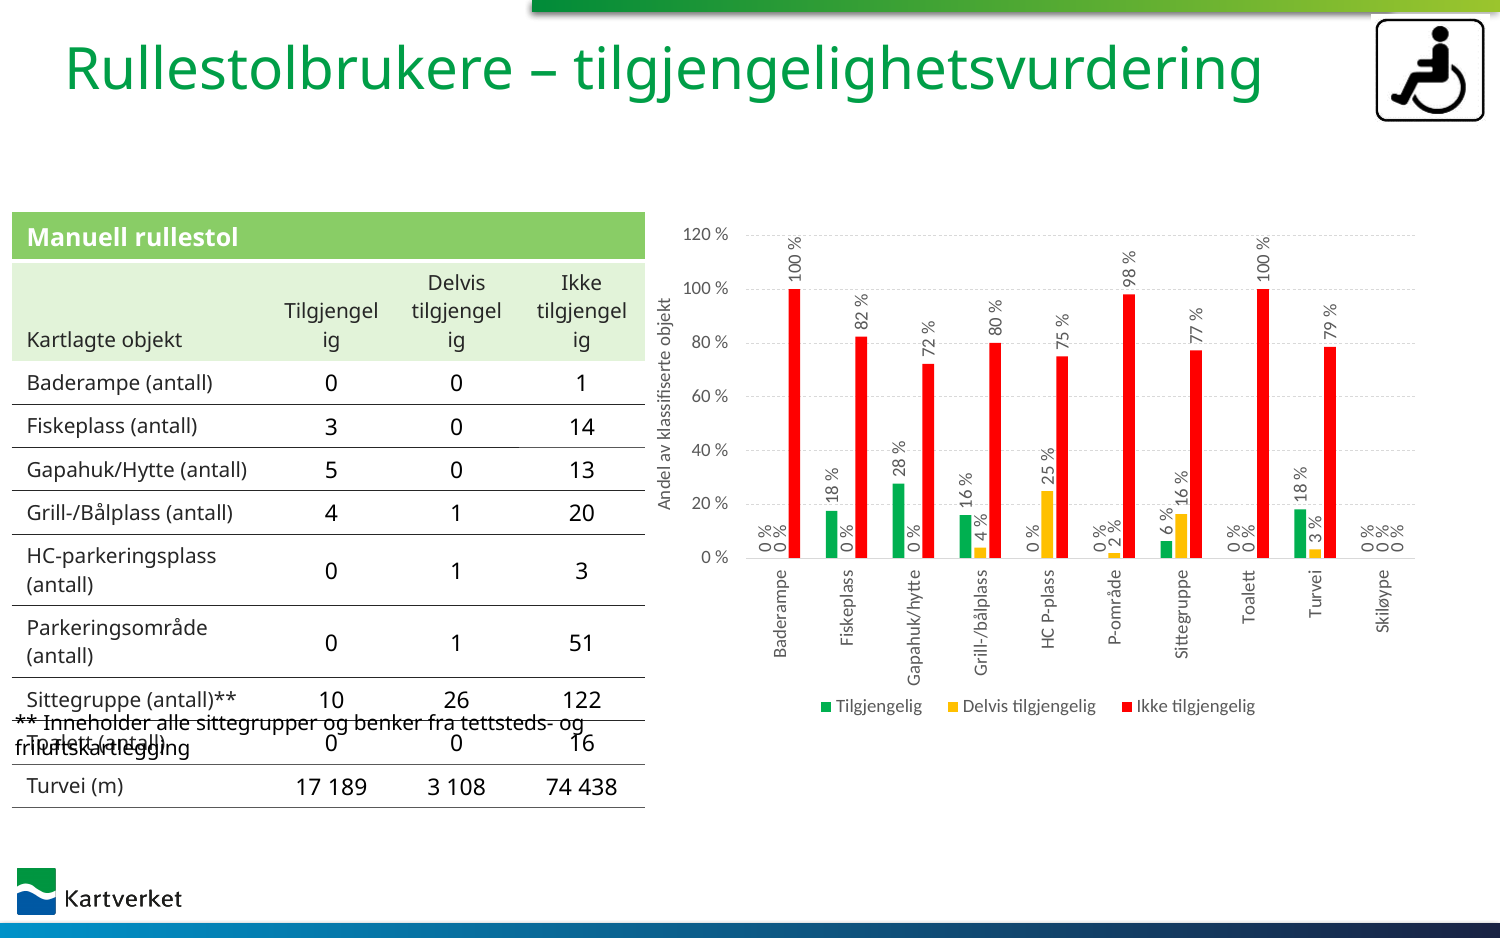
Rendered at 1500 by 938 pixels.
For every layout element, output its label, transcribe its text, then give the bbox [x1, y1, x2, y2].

table_cell Turvei (m) [12, 768, 269, 807]
text_box Rullestolbrukere – tilgjengelighetsvurdering [49, 12, 1372, 109]
table_cell 5 [269, 448, 394, 490]
table_cell 0 [394, 361, 519, 404]
table_cell 0 [269, 361, 394, 404]
table_cell Kartlagte objekt [12, 263, 269, 361]
table_cell 1 [394, 535, 519, 605]
table_cell Ikke tilgjengelig [519, 263, 638, 361]
table_cell 4 [269, 491, 394, 534]
table_cell Parkeringsområde (antall) [12, 606, 269, 677]
table_cell Gapahuk/Hytte (antall) [12, 448, 269, 490]
picture [643, 218, 1427, 728]
table_cell Baderampe (antall) [12, 361, 269, 404]
table_cell 0 [394, 405, 519, 447]
table_cell Sittegruppe (antall)** [12, 678, 269, 702]
table_cell Fiskeplass (antall) [12, 405, 269, 447]
picture [1371, 13, 1491, 127]
text_box ** Inneholder alle sittegrupper og benker fra tettsteds- og friluftskartlegging [0, 702, 745, 768]
table_cell 20 [519, 491, 638, 534]
table_cell HC-parkeringsplass (antall) [12, 535, 269, 605]
table_cell 1 [394, 606, 519, 677]
table_cell 122 [519, 678, 638, 702]
table_cell Grill-/Bålplass (antall) [12, 491, 269, 534]
table_cell 17 189 [269, 768, 394, 807]
table_cell 26 [394, 678, 519, 702]
table_cell Delvis tilgjengelig [394, 263, 519, 361]
table_cell Tilgjengelig [269, 263, 394, 361]
table_cell 14 [519, 405, 638, 447]
table_cell 10 [269, 678, 394, 702]
table_cell 51 [519, 606, 638, 677]
table_cell 3 [519, 535, 638, 605]
table_cell 74 438 [519, 768, 645, 807]
table_cell 1 [394, 491, 519, 534]
table_cell 3 108 [394, 768, 519, 807]
table_cell 0 [269, 606, 394, 677]
table_cell 0 [394, 448, 519, 490]
table_header Manuell rullestol [12, 212, 645, 259]
table_cell 1 [519, 361, 638, 404]
table_cell 0 [269, 535, 394, 605]
table_cell 3 [269, 405, 394, 447]
table_cell 13 [519, 448, 638, 490]
